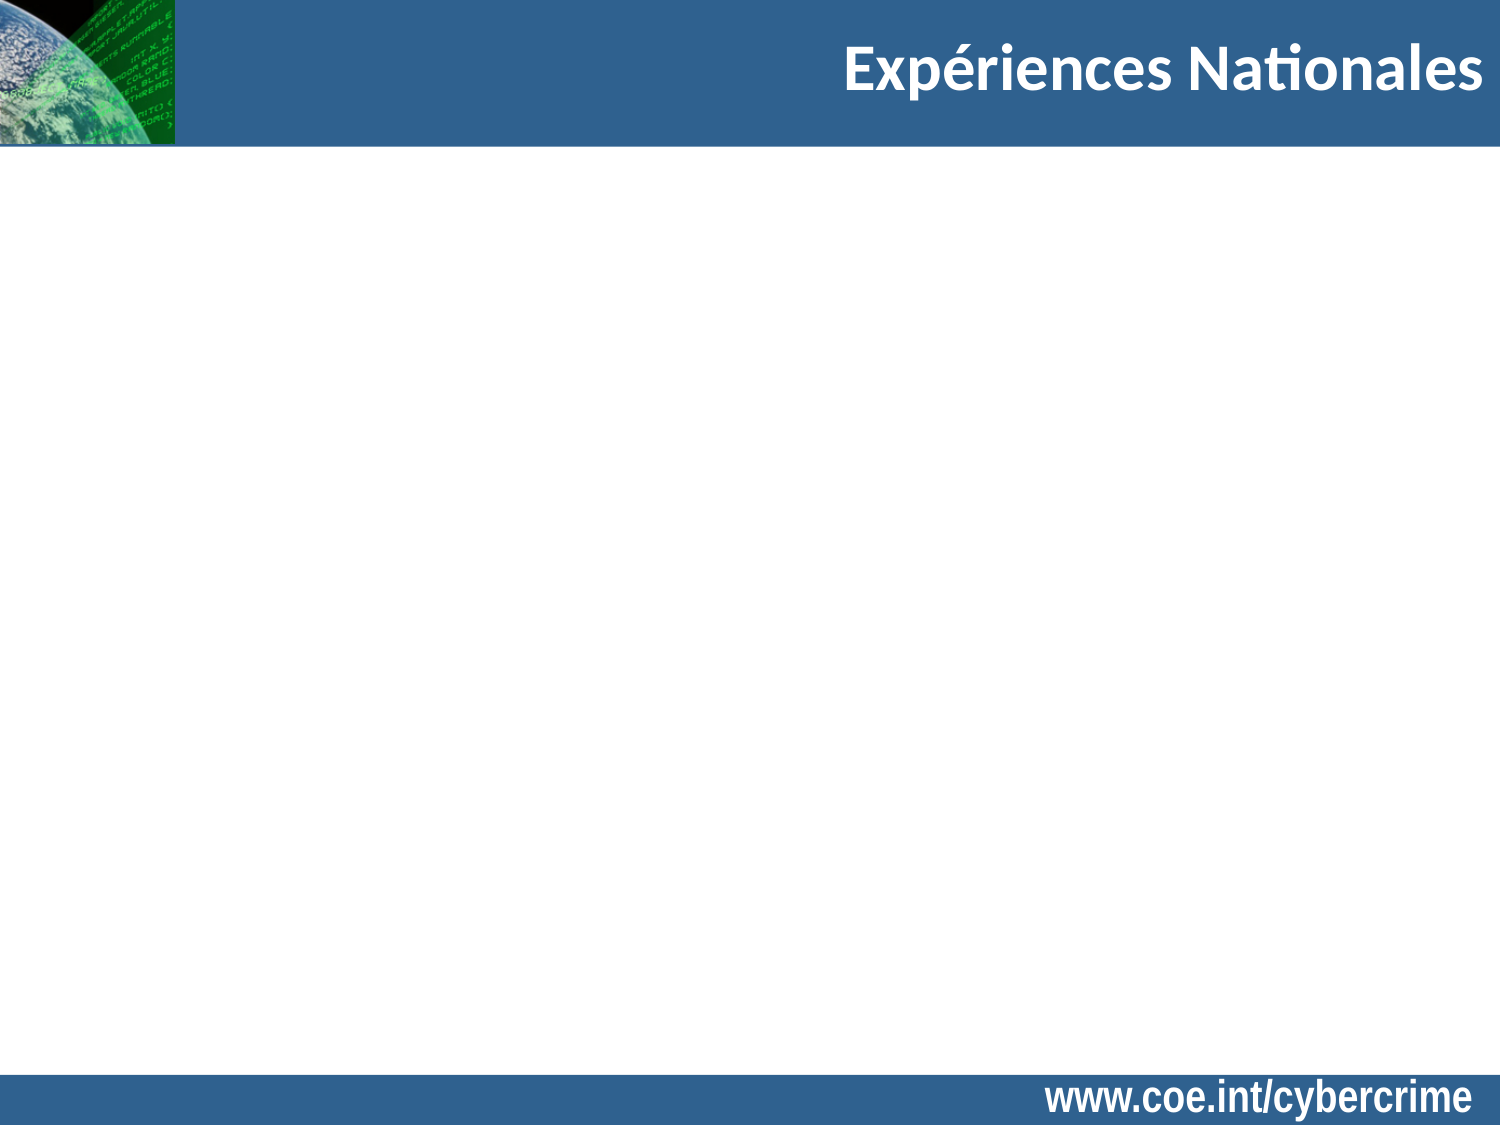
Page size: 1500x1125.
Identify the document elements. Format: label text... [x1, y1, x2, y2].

text_box Expériences Nationales [177, 0, 1500, 149]
text_box [0, 1073, 1030, 1125]
text_box www.coe.int/cybercrime [1030, 1059, 1500, 1125]
picture [0, 0, 175, 144]
